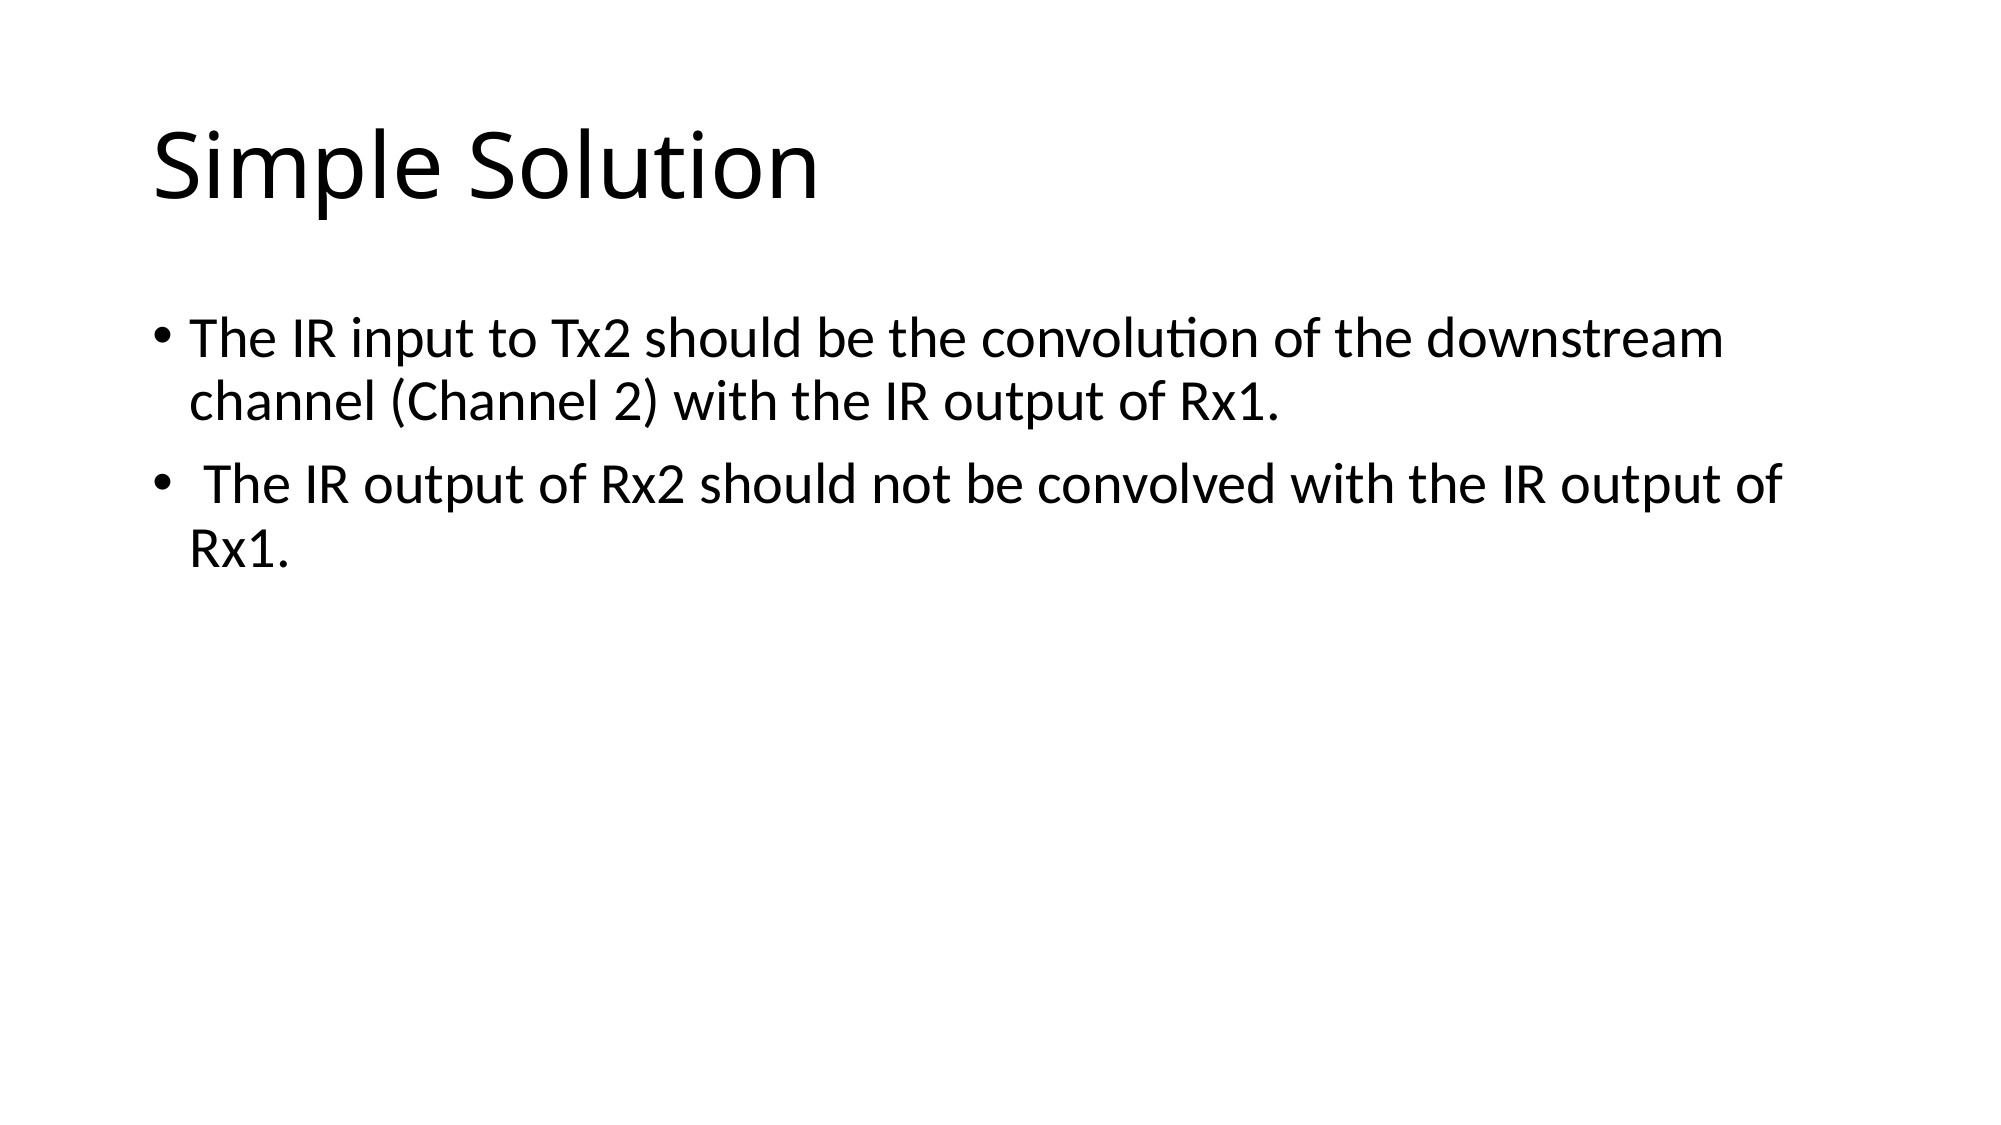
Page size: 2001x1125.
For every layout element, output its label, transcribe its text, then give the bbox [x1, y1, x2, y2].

title Simple Solution [137, 59, 1863, 278]
list The IR input to Tx2 should be the convolution of the downstream channel (Channel 2) with the IR output of Rx1. The IR output of Rx2 should not be convolved with the IR output of Rx1. [137, 299, 1863, 1014]
